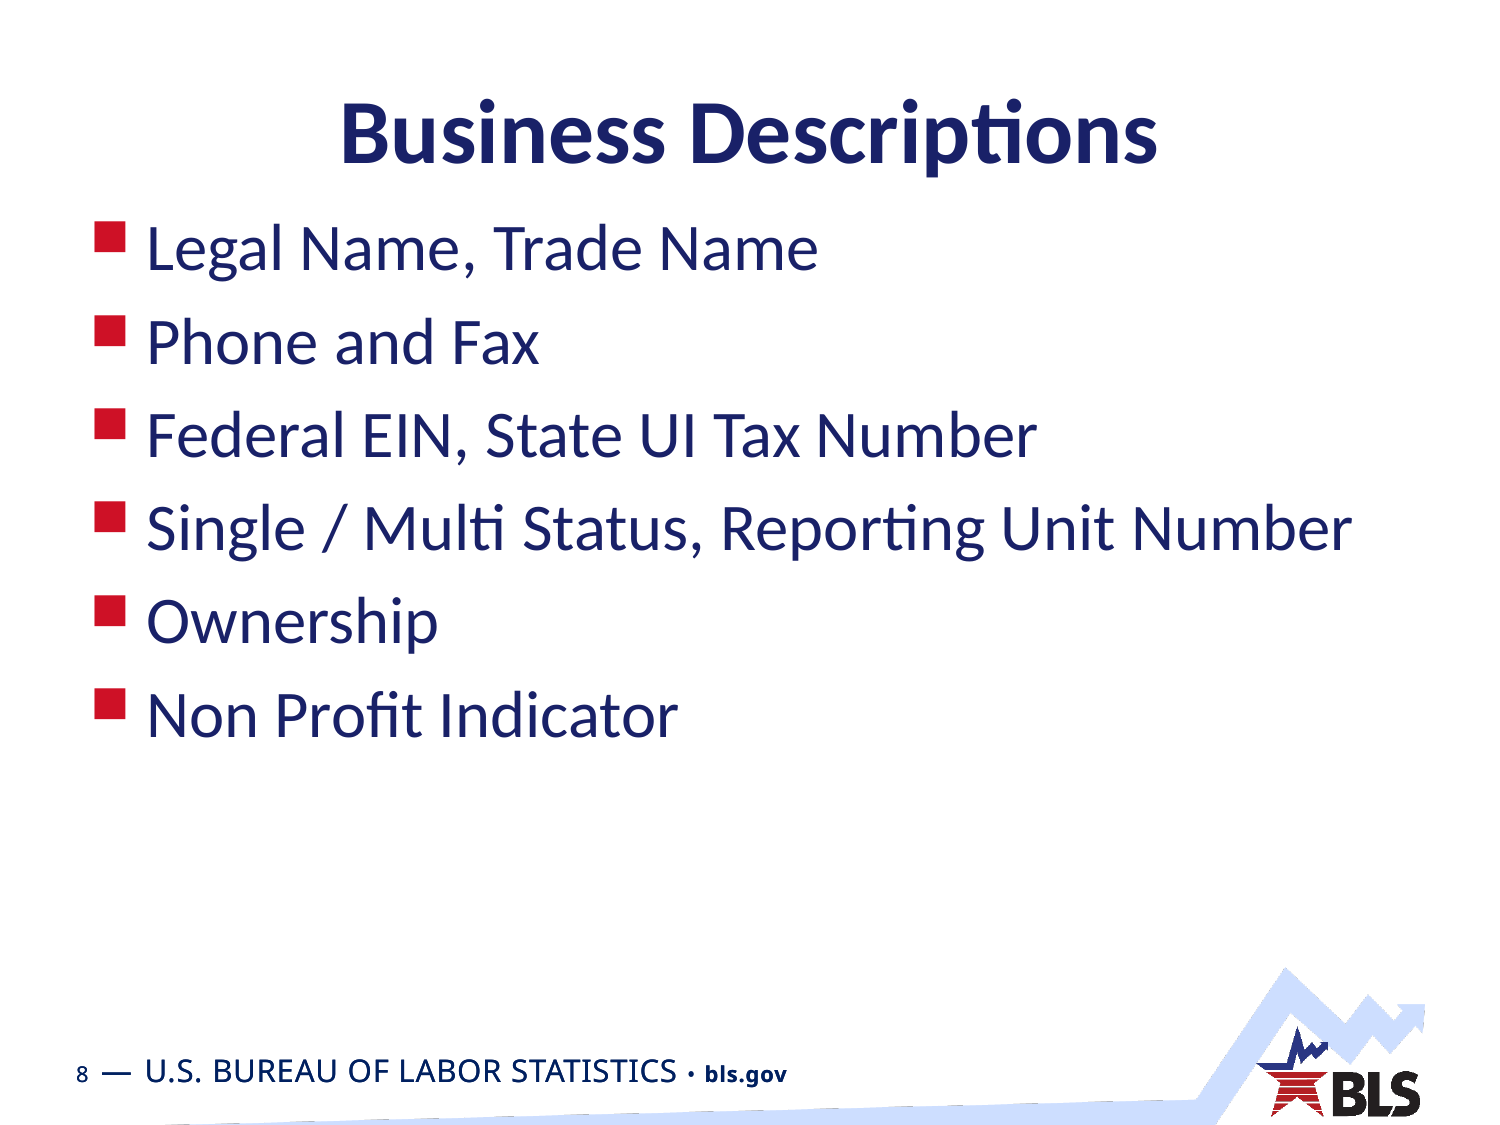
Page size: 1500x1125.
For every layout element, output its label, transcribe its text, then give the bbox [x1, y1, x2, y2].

list Legal Name, Trade Name Phone and Fax Federal EIN, State UI Tax Number Single / Multi Status, Reporting Unit Number Ownership Non Profit Indicator [74, 196, 1457, 905]
picture [40, 967, 1425, 1125]
title Business Descriptions [74, 64, 1426, 196]
